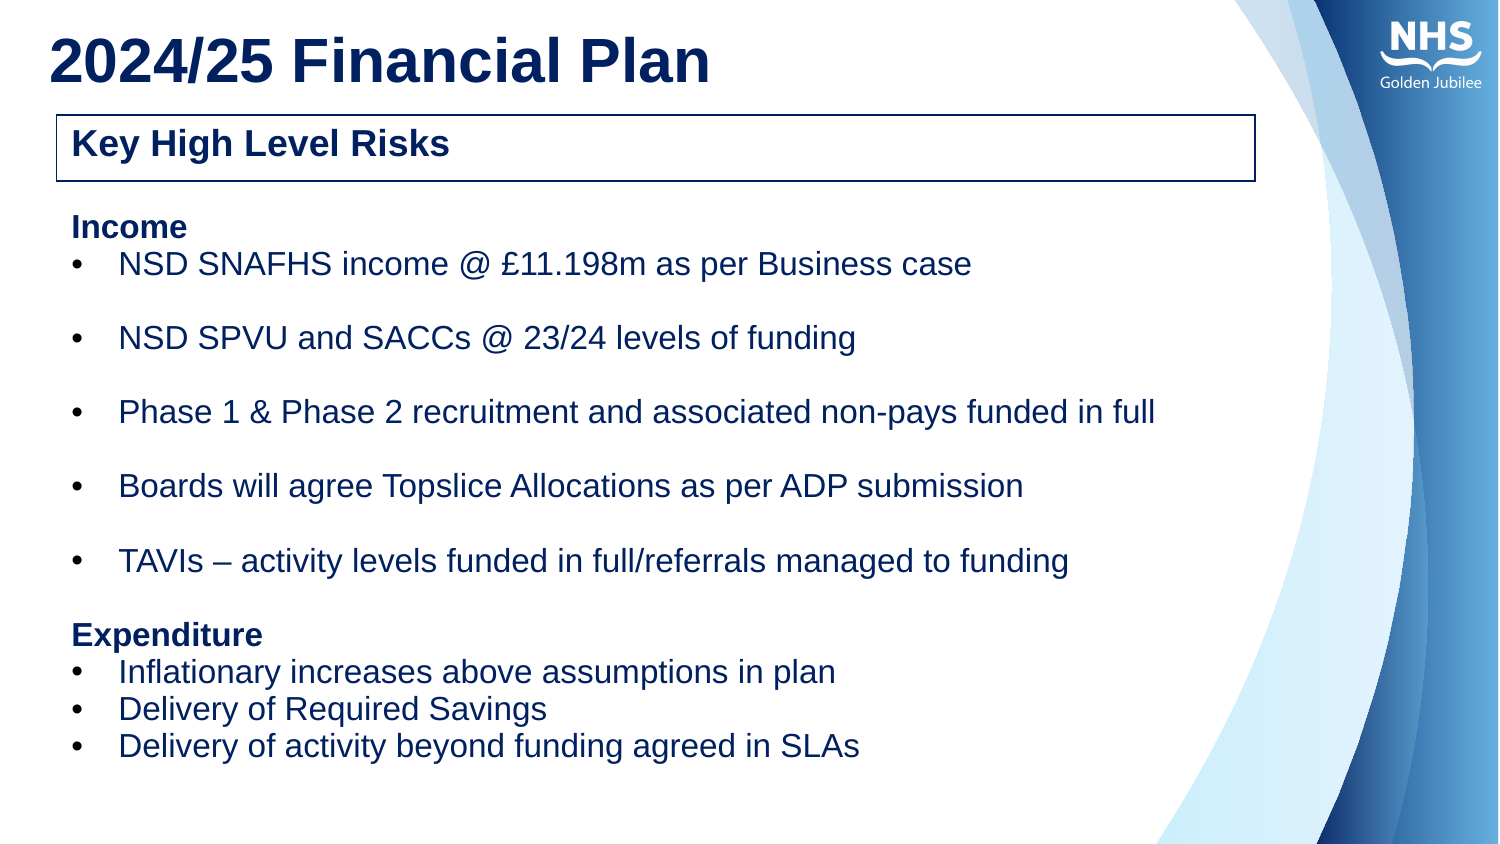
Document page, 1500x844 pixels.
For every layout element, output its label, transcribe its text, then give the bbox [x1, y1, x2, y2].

table_header Income NSD SNAFHS income @ £11.198m as per Business case NSD SPVU and SACCs @ 23/24 levels of funding Phase 1 & Phase 2 recruitment and associated non-pays funded in full Boards will agree Topslice Allocations as per ADP submission TAVIs – activity levels funded in full/referrals managed to funding Expenditure Inflationary increases above assumptions in plan Delivery of Required Savings Delivery of activity beyond funding agreed in SLAs [57, 201, 1255, 772]
title 2024/25 Financial Plan [49, 23, 1064, 95]
picture [1380, 21, 1482, 92]
table_header Key High Level Risks [57, 116, 1254, 180]
